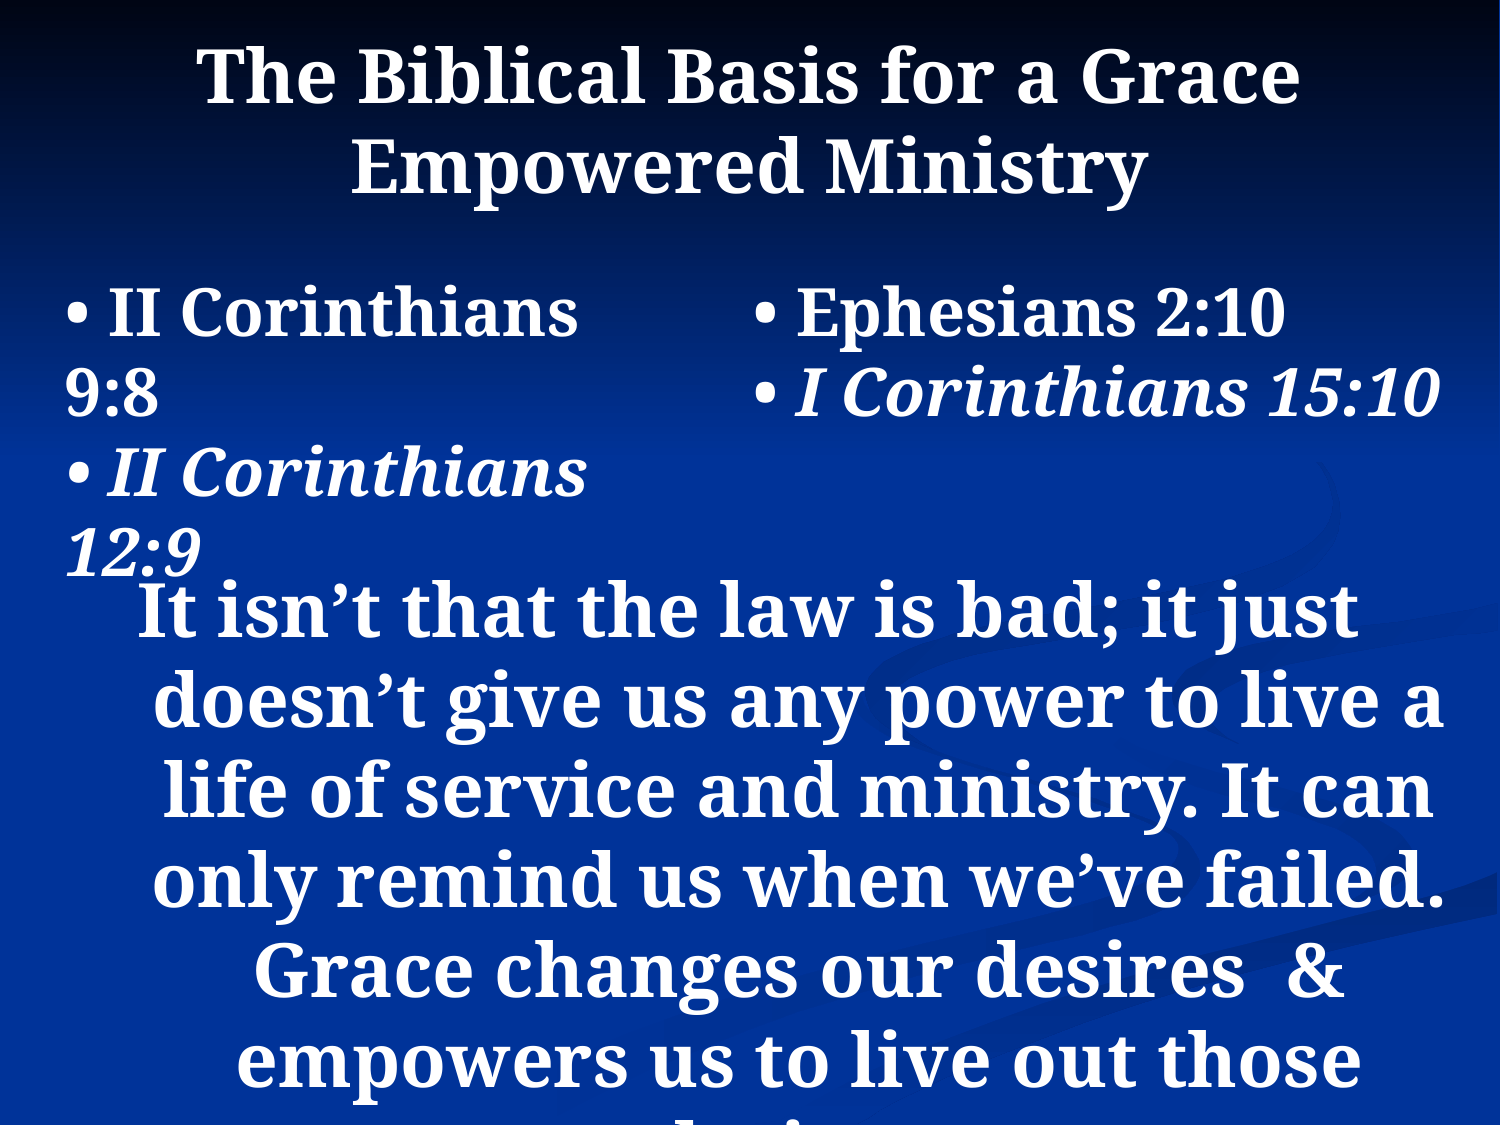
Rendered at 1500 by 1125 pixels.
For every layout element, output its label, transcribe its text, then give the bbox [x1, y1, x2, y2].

text_box It isn’t that the law is bad; it just doesn’t give us any power to live a life of service and ministry. It can only remind us when we’ve failed. Grace changes our desires & empowers us to live out those desires. [0, 555, 1500, 1125]
text_box • Ephesians 2:10 • I Corinthians 15:10 [737, 262, 1475, 508]
title The Biblical Basis for a Grace Empowered Ministry [24, 12, 1476, 226]
text_box • II Corinthians 9:8 • II Corinthians 12:9 [49, 262, 650, 597]
